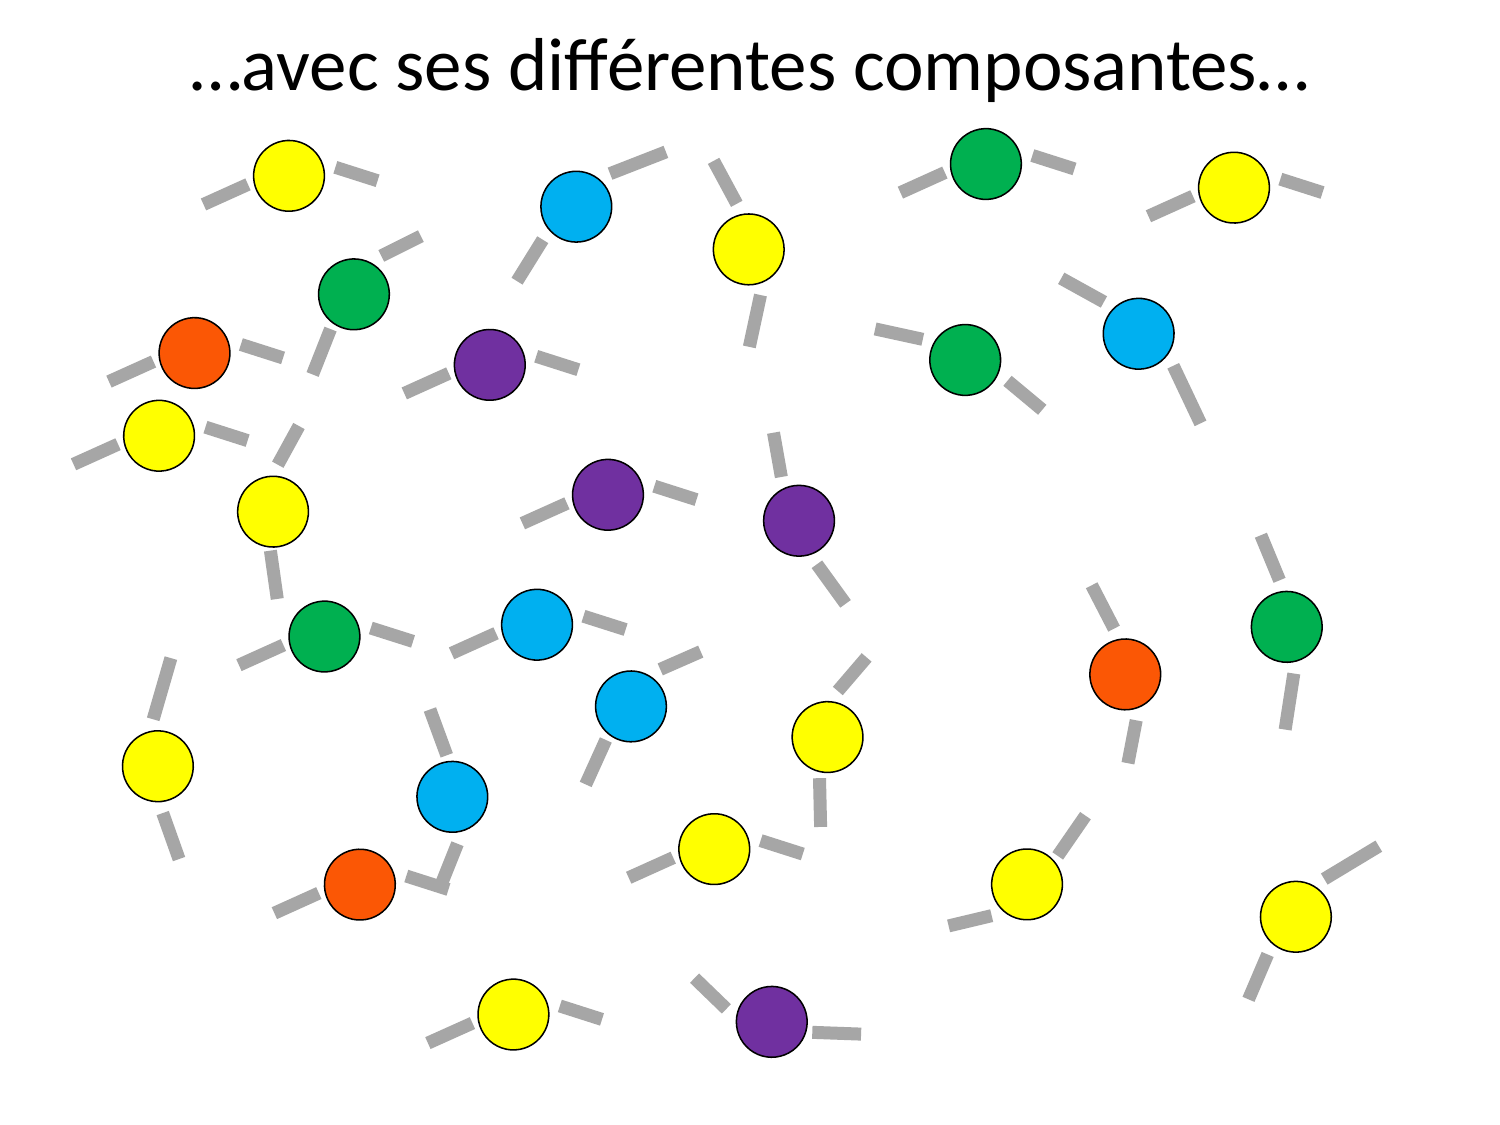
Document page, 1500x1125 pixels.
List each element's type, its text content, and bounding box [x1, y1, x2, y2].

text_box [763, 429, 836, 616]
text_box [594, 619, 666, 796]
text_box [1251, 531, 1323, 729]
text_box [543, 105, 615, 303]
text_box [416, 707, 488, 884]
title …avec ses différentes composantes… [0, 19, 1500, 103]
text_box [237, 423, 309, 599]
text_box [287, 548, 359, 725]
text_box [948, 76, 1021, 253]
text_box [1263, 811, 1336, 1013]
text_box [1107, 237, 1179, 439]
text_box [570, 406, 643, 583]
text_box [992, 795, 1064, 972]
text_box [317, 207, 389, 384]
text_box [1088, 579, 1161, 762]
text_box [157, 265, 229, 442]
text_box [121, 659, 193, 861]
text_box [322, 796, 394, 973]
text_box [452, 276, 524, 453]
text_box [928, 266, 1000, 453]
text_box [251, 88, 324, 265]
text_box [791, 650, 863, 827]
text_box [737, 934, 809, 1111]
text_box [713, 154, 785, 345]
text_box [476, 926, 548, 1103]
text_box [677, 761, 749, 938]
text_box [1196, 99, 1269, 276]
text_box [121, 347, 194, 524]
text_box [499, 536, 572, 713]
